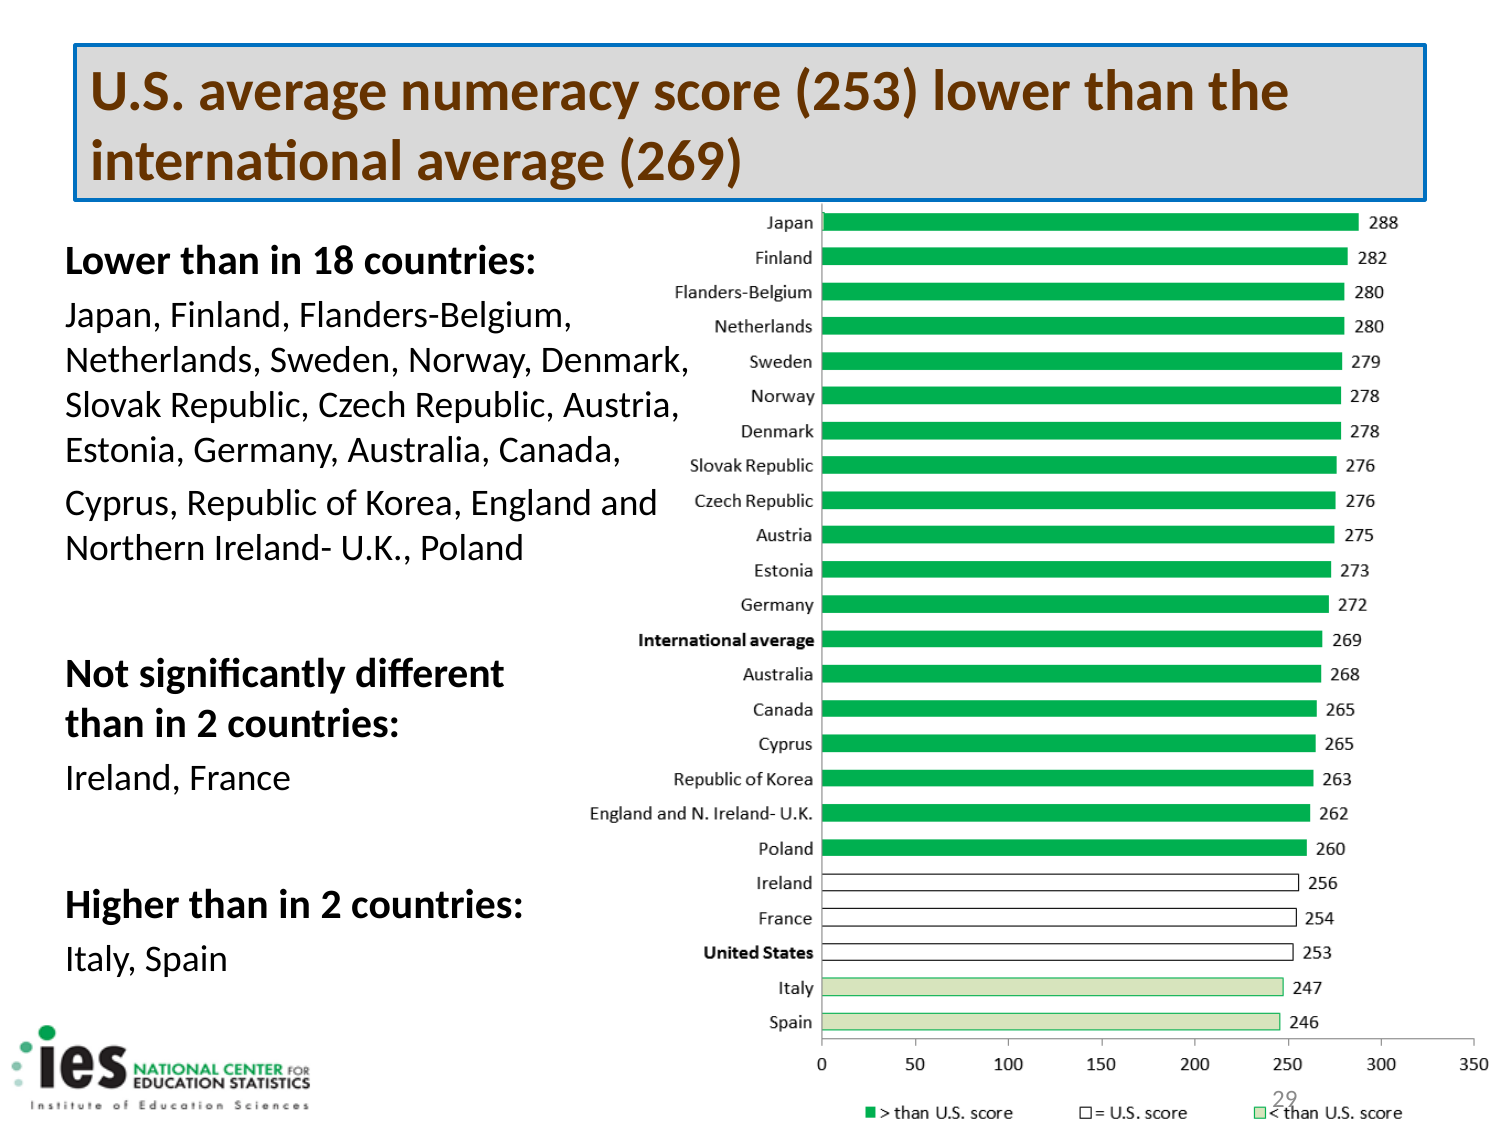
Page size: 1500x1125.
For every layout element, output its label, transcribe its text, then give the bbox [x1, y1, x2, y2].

picture [581, 190, 1500, 1125]
list Lower than in 18 countries: Japan, Finland, Flanders-Belgium, Netherlands, Sweden, Norway, Denmark, Slovak Republic, Czech Republic, Austria, Estonia, Germany, Australia, Canada, Cyprus, Republic of Korea, England and Northern Ireland- U.K., Poland Not significantly different than in 2 countries: Ireland, France Higher than in 2 countries: Italy, Spain [50, 224, 576, 1038]
picture [0, 1011, 337, 1125]
title U.S. average numeracy score (253) lower than the international average (269) [75, 45, 1425, 200]
